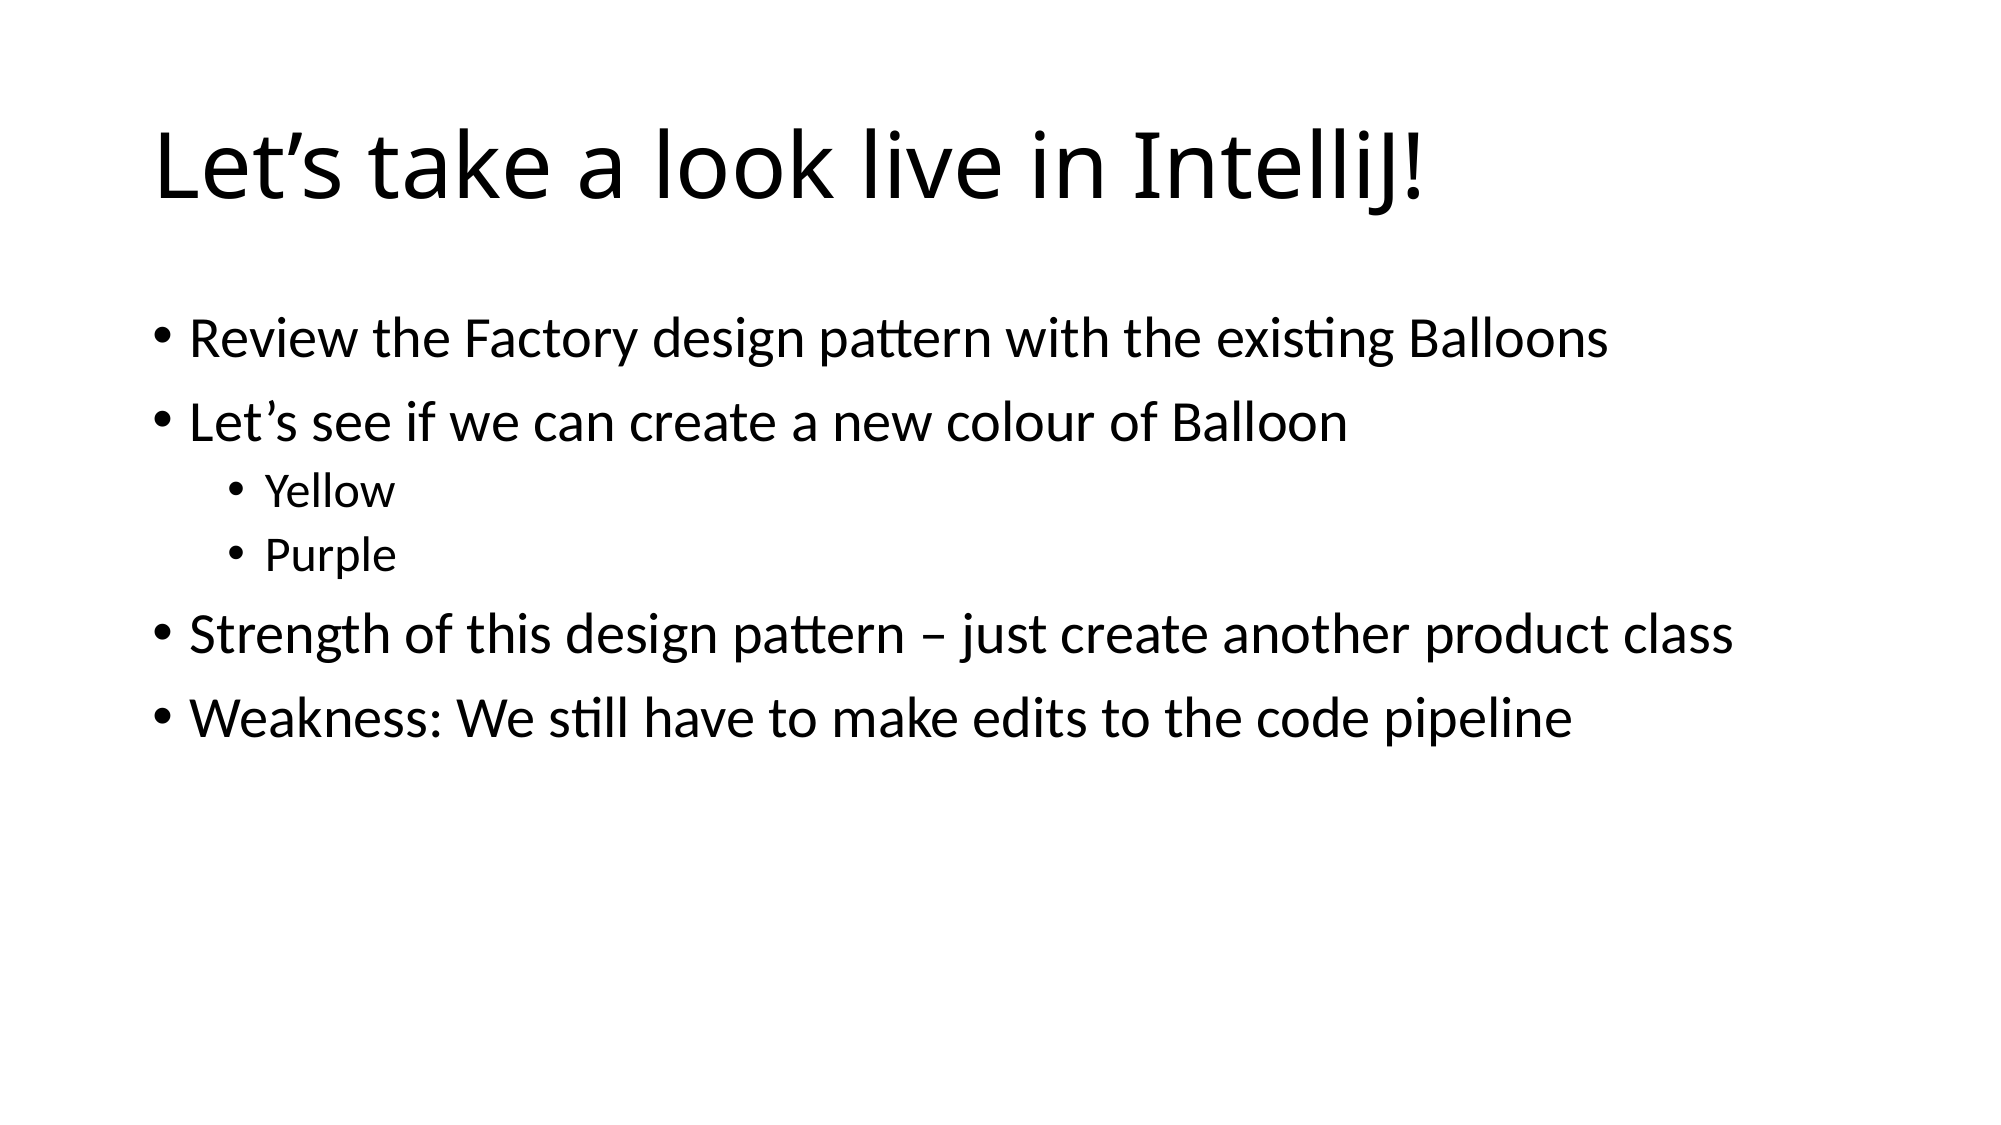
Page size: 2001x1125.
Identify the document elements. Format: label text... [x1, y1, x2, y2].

title Let’s take a look live in IntelliJ! [137, 59, 1863, 278]
list Review the Factory design pattern with the existing Balloons Let’s see if we can create a new colour of Balloon Yellow Purple Strength of this design pattern – just create another product class Weakness: We still have to make edits to the code pipeline [137, 299, 1863, 1014]
